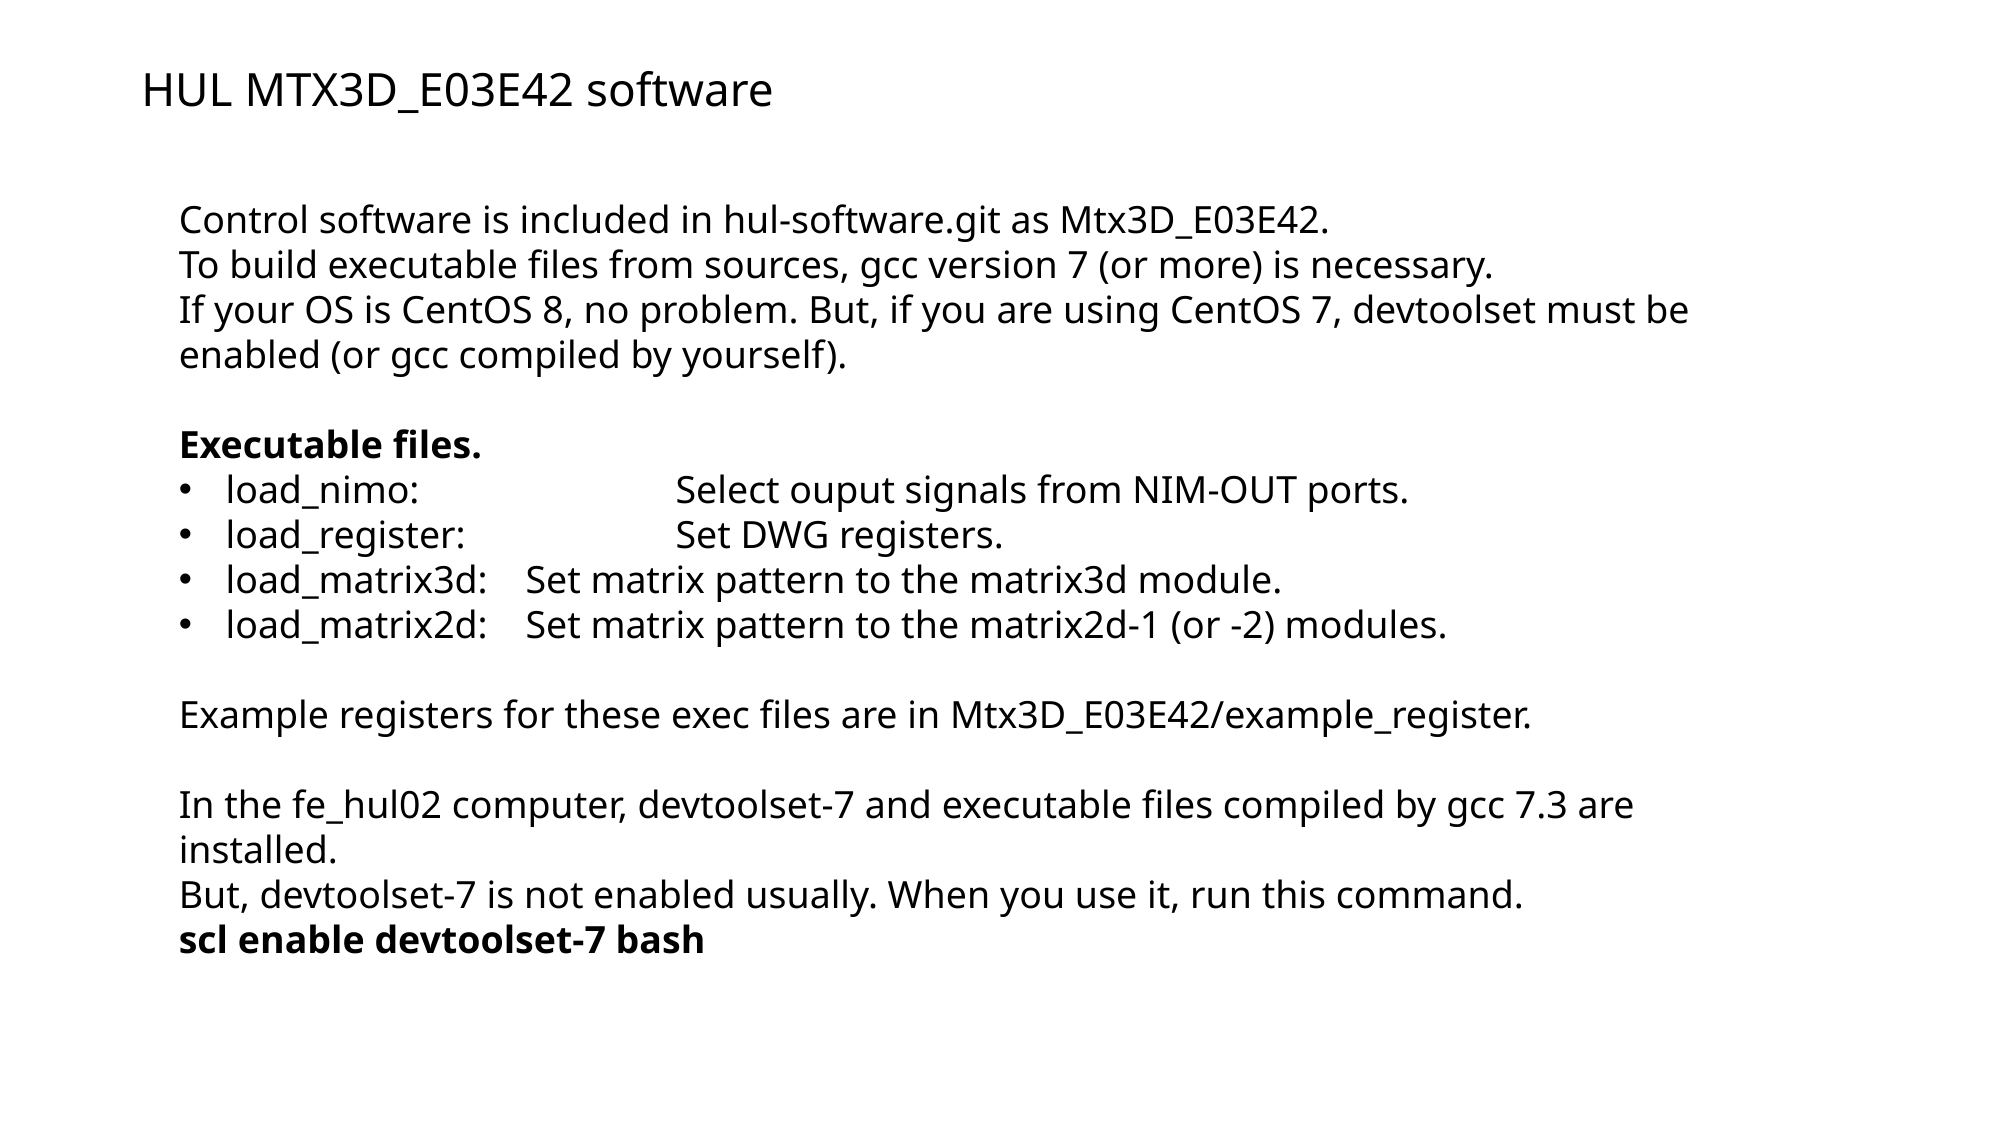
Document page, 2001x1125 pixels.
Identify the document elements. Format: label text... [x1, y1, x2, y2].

text_box Control software is included in hul-software.git as Mtx3D_E03E42. To build executable files from sources, gcc version 7 (or more) is necessary. If your OS is CentOS 8, no problem. But, if you are using CentOS 7, devtoolset must be enabled (or gcc compiled by yourself). Executable files. load_nimo: Select ouput signals from NIM-OUT ports. load_register: Set DWG registers. load_matrix3d: Set matrix pattern to the matrix3d module. load_matrix2d: Set matrix pattern to the matrix2d-1 (or -2) modules. Example registers for these exec files are in Mtx3D_E03E42/example_register. In the fe_hul02 computer, devtoolset-7 and executable files compiled by gcc 7.3 are installed. But, devtoolset-7 is not enabled usually. When you use it, run this command. scl enable devtoolset-7 bash [164, 188, 1819, 969]
text_box HUL MTX3D_E03E42 software [126, 53, 974, 123]
